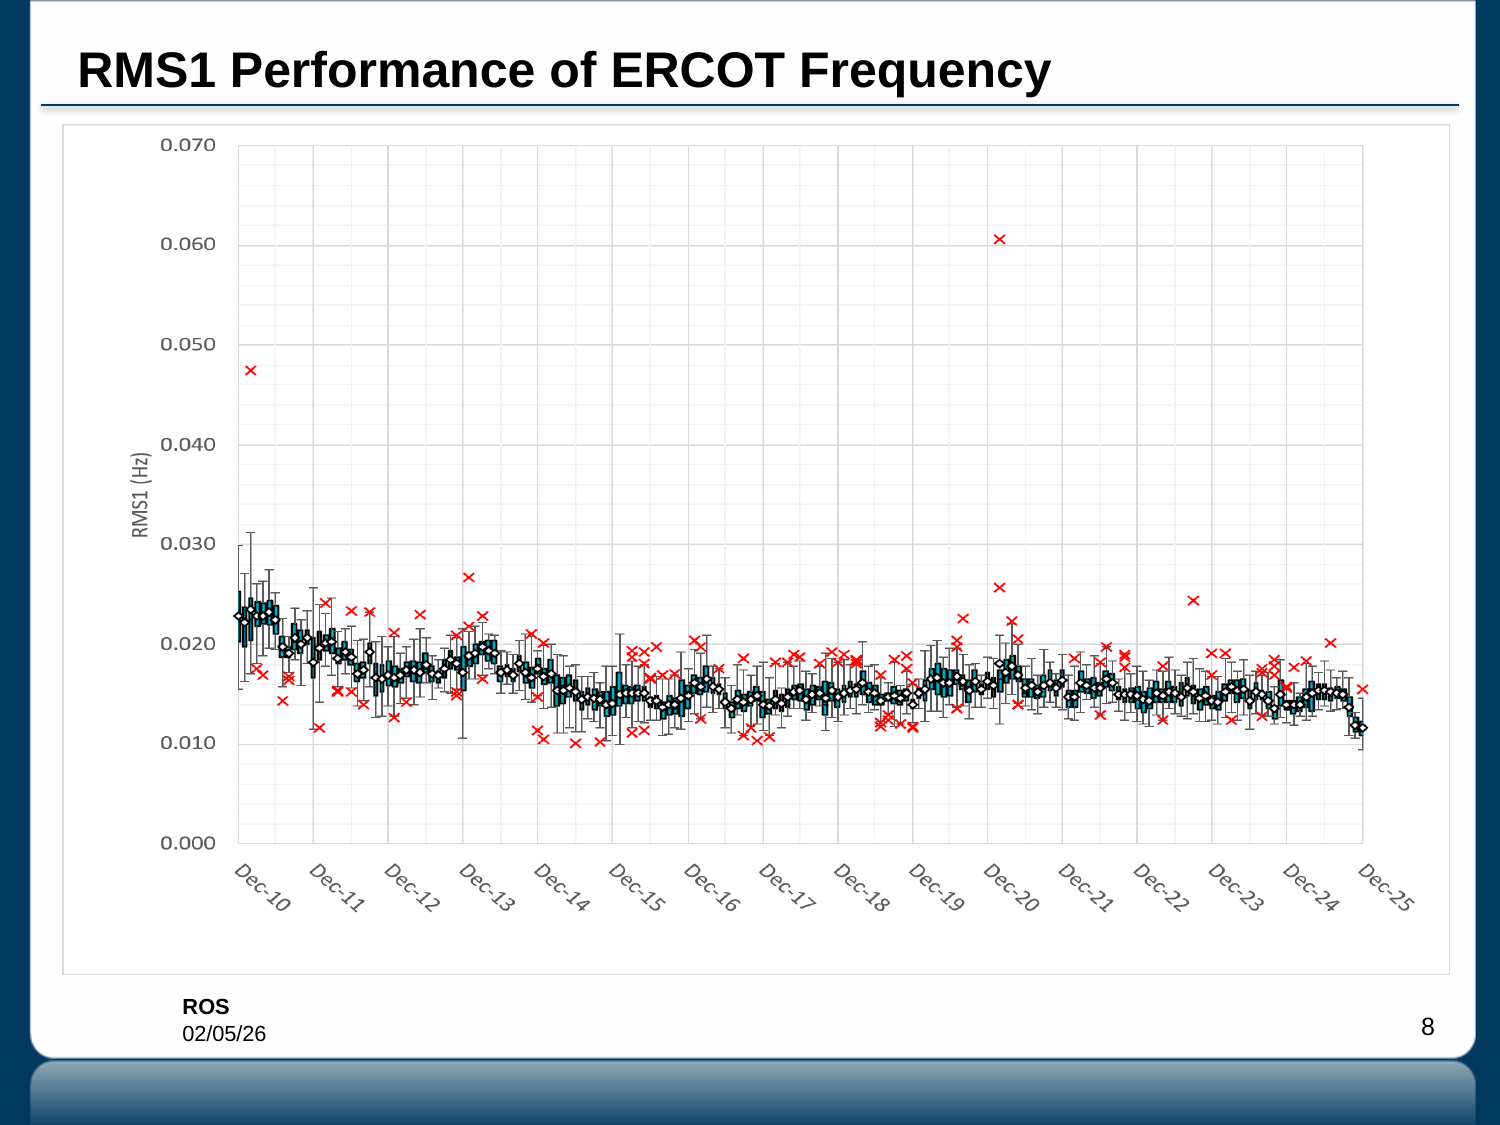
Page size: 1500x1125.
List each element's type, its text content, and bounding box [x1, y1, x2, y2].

title RMS1 Performance of ERCOT Frequency [62, 29, 1450, 106]
picture [0, 0, 1500, 1125]
